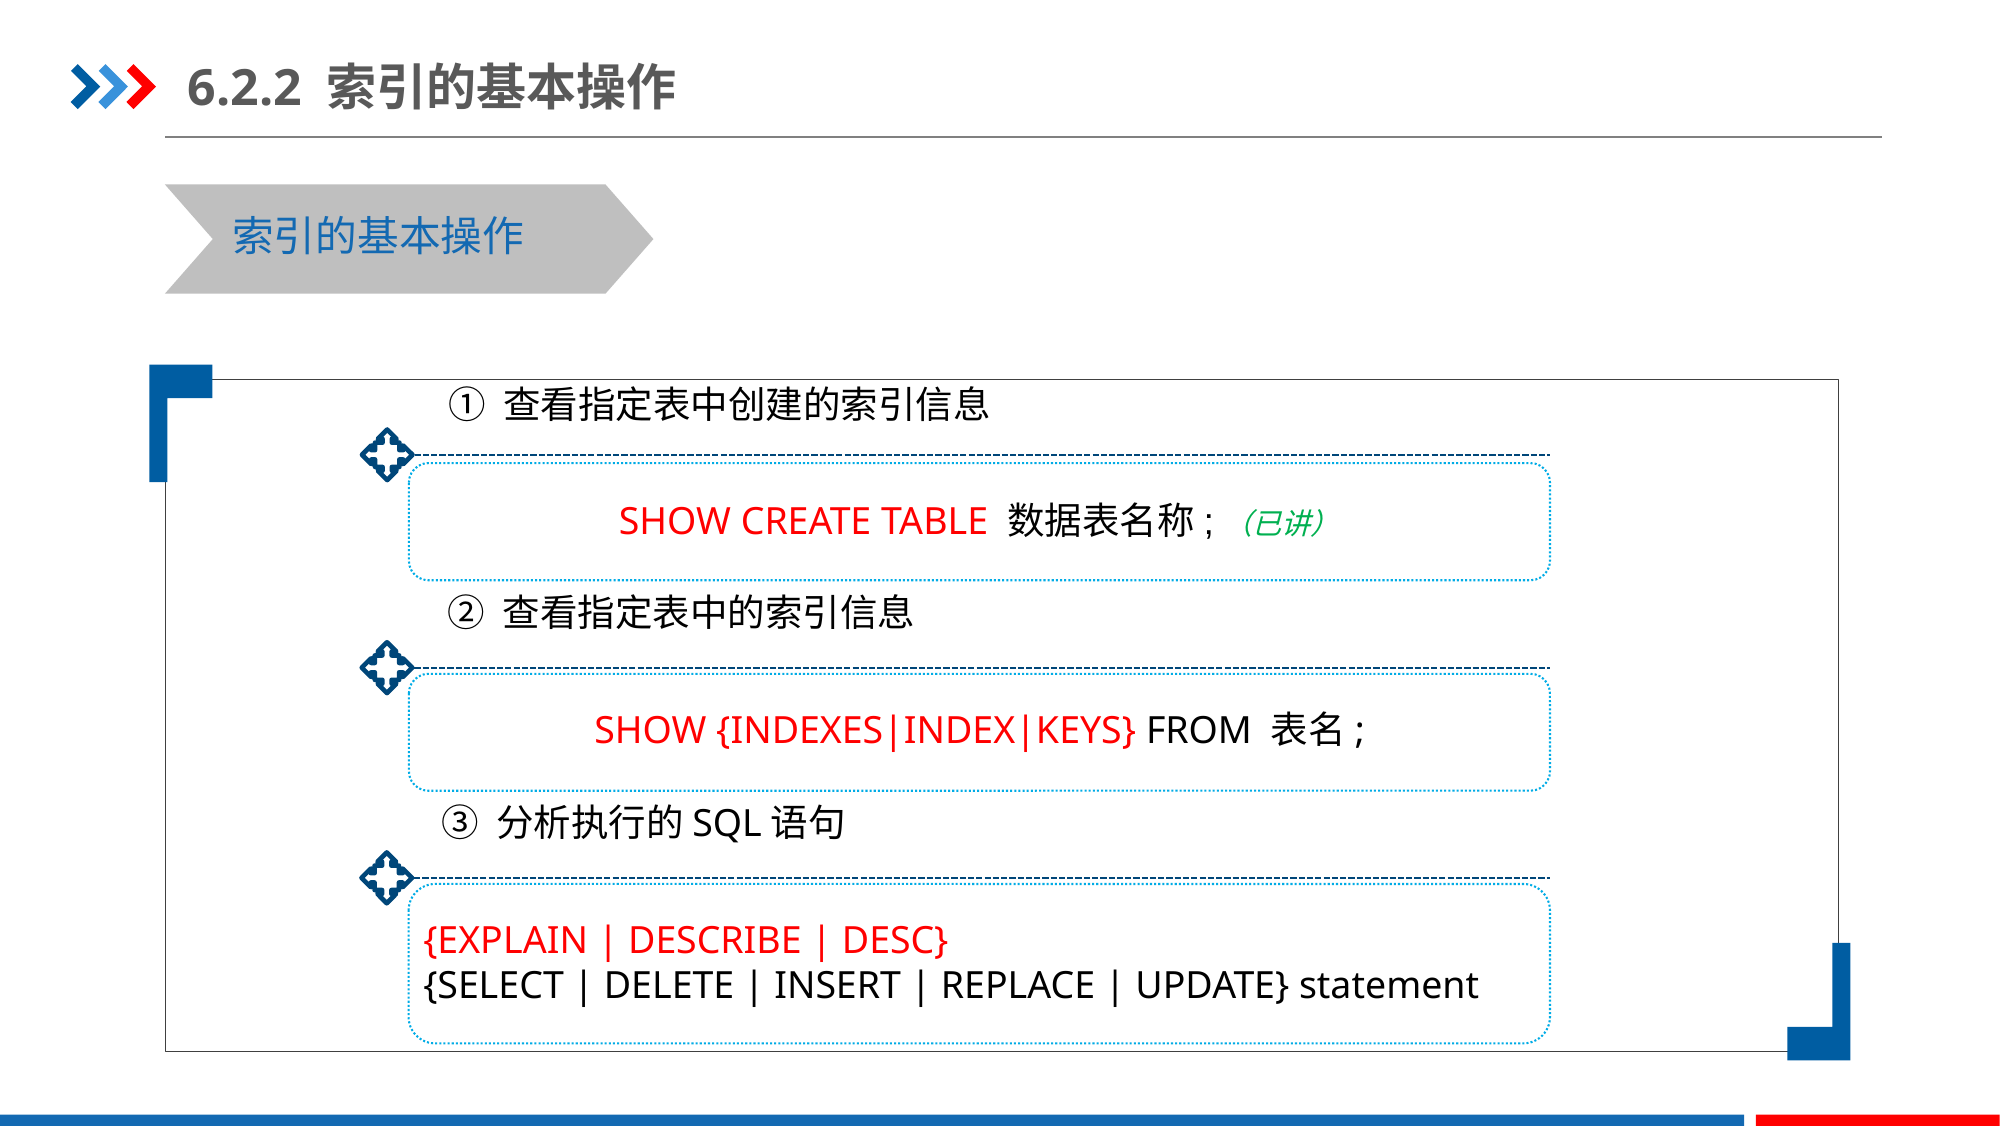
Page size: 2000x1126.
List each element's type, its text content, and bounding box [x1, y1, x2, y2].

text_box [164, 184, 654, 294]
text_box ① 查看指定表中创建的索引信息 [433, 373, 1006, 427]
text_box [408, 462, 1551, 581]
text_box 6.2.2 索引的基本操作 [187, 43, 827, 127]
text_box [163, 378, 1841, 1053]
text_box [147, 363, 215, 484]
text_box ② 查看指定表中的索引信息 [432, 589, 930, 640]
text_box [408, 673, 1551, 791]
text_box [361, 852, 1550, 904]
text_box ③ 分析执行的SQL语句 [426, 799, 861, 850]
text_box [1785, 941, 1852, 1062]
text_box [408, 883, 1551, 1044]
text_box 索引的基本操作 [217, 202, 539, 317]
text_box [361, 642, 1551, 694]
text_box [361, 429, 1551, 481]
